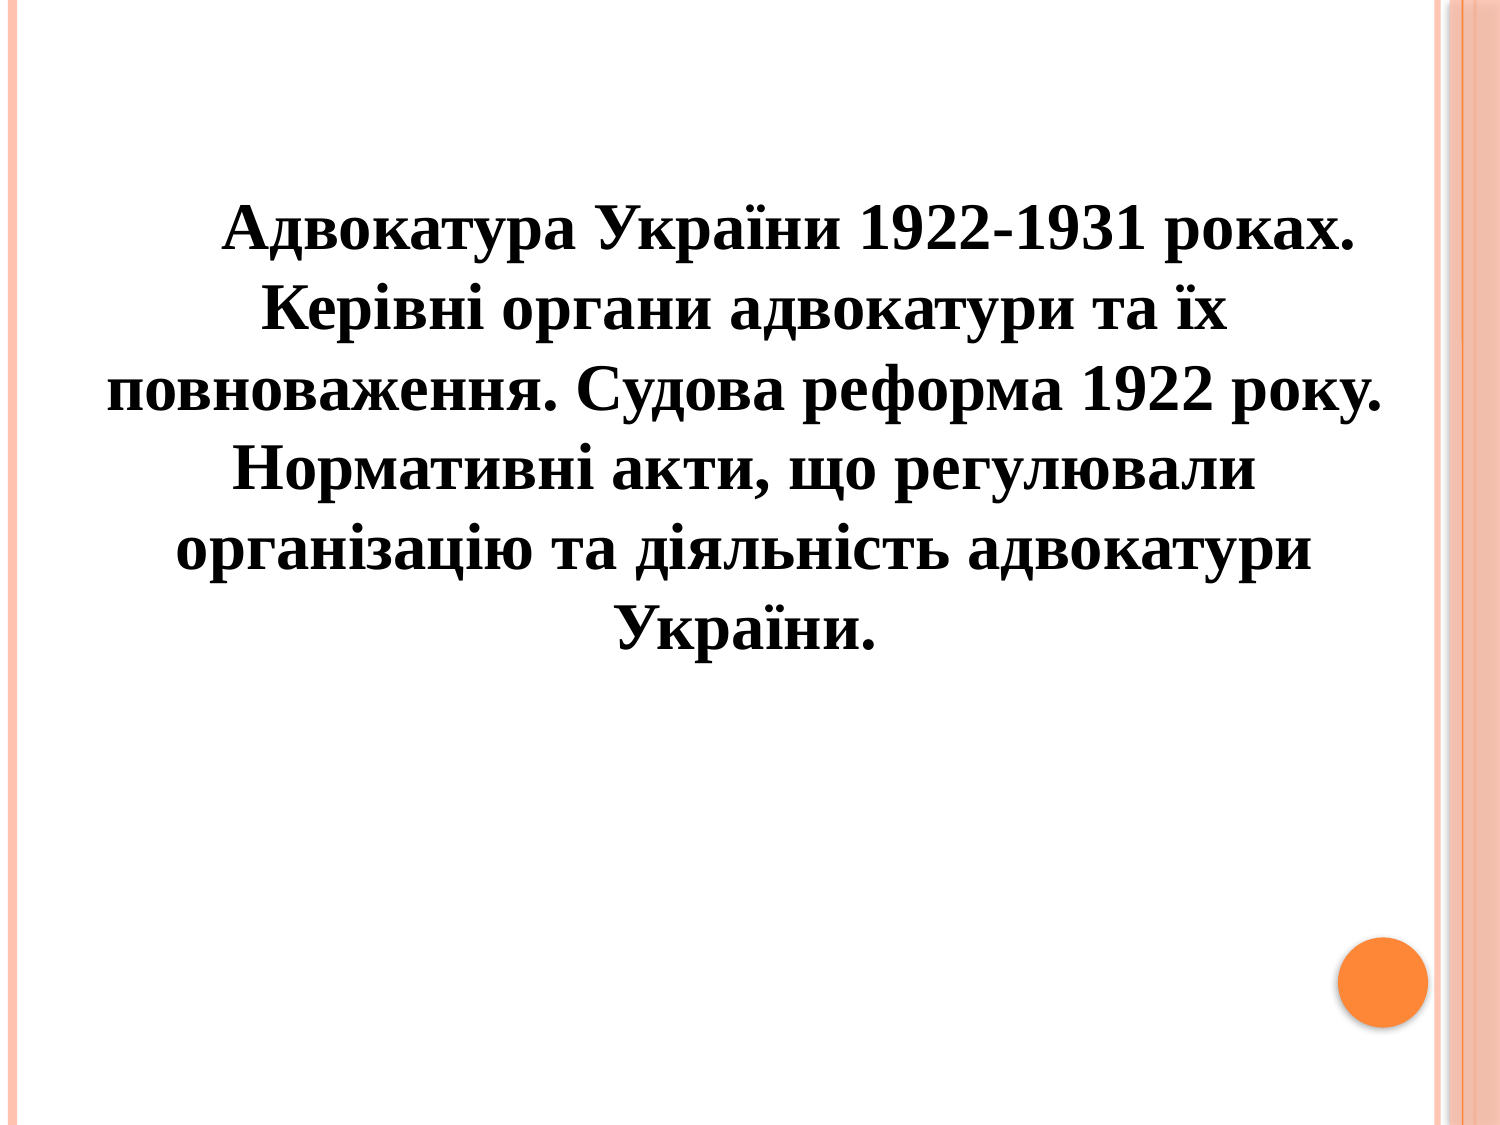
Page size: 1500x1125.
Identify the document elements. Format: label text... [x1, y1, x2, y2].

list Адвокатура України 1922-1931 роках. Керівні органи адвокатури та їх повноваження. Судова реформа 1922 року. Нормативні акти, що регулювали організацію та діяльність адвокатури України. [70, 175, 1421, 727]
